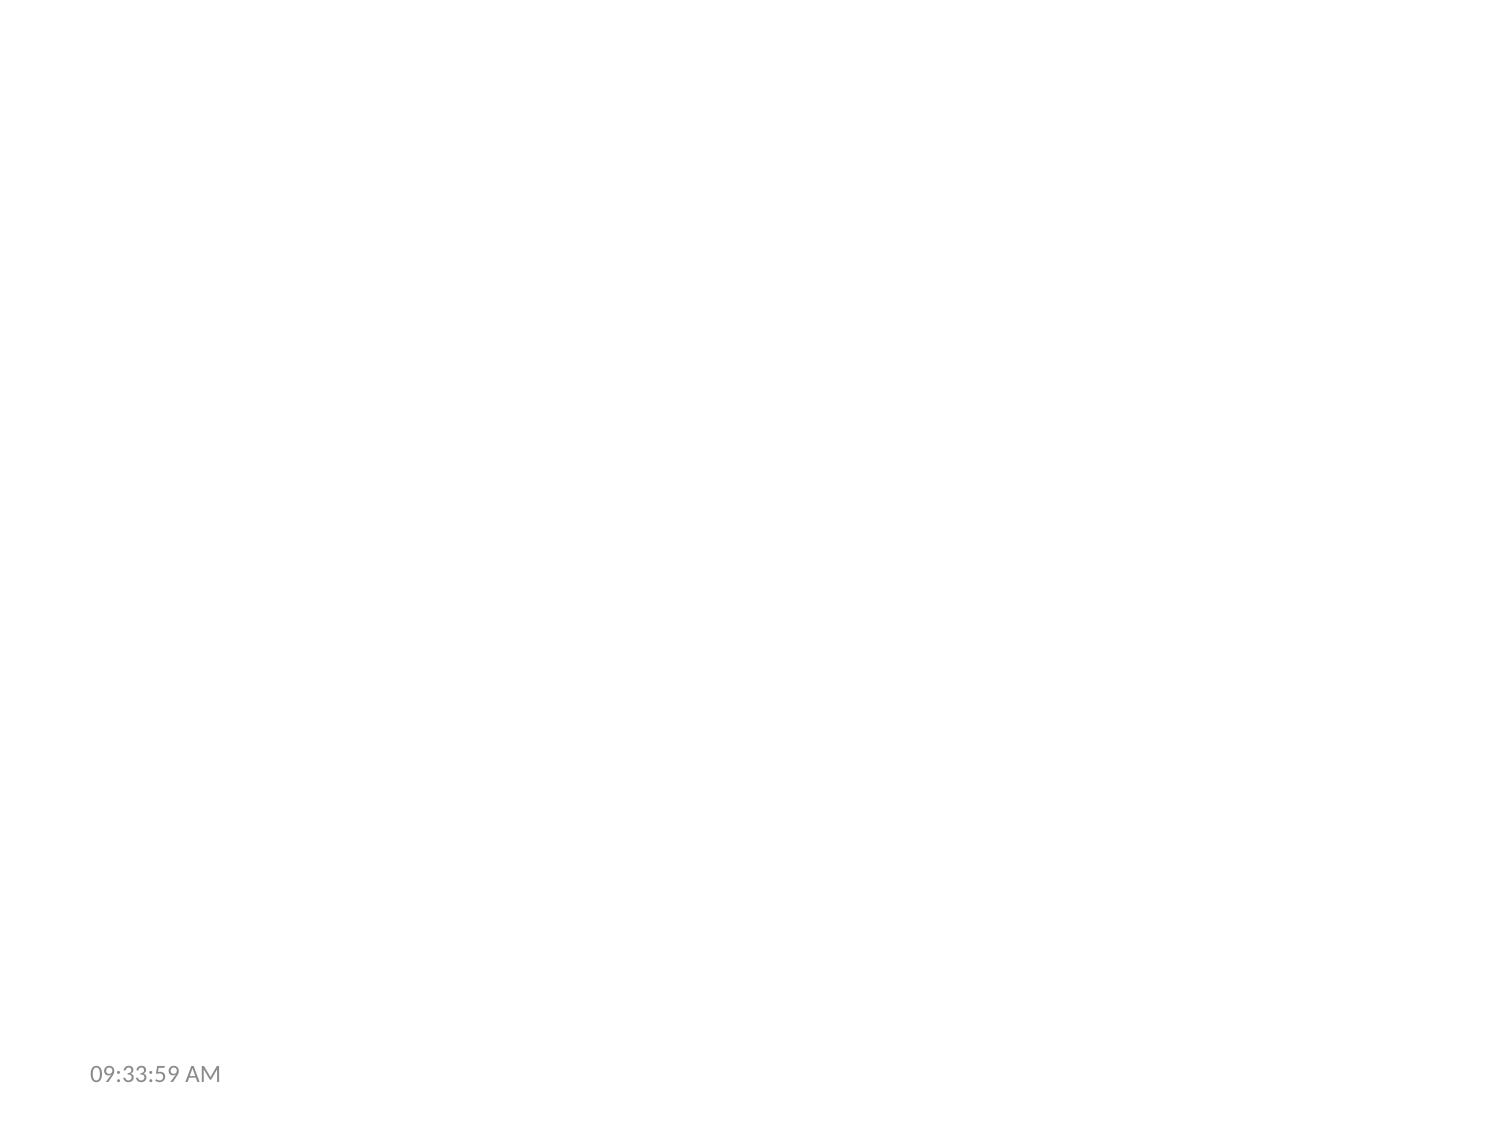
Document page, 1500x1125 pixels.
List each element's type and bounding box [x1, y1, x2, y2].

slide_number [75, 1042, 425, 1103]
